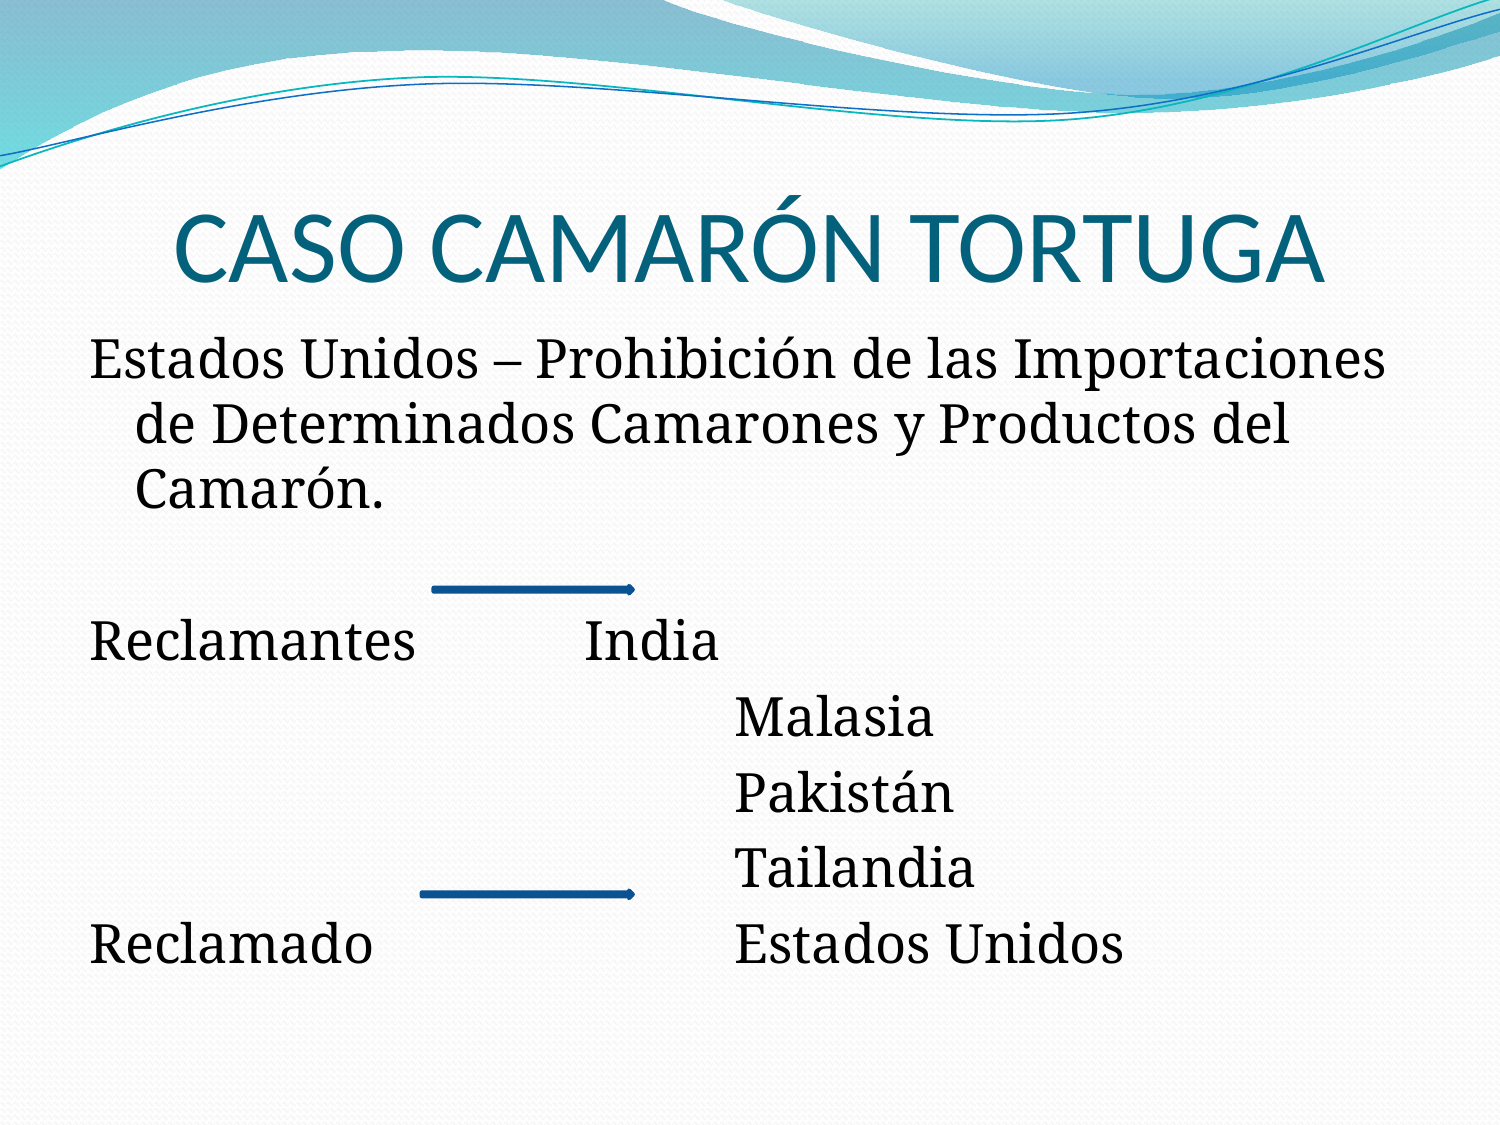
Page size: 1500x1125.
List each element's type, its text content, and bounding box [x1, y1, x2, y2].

list Estados Unidos – Prohibición de las Importaciones de Determinados Camarones y Productos del Camarón. Reclamantes India Malasia Pakistán Tailandia Reclamado Estados Unidos [75, 317, 1425, 1038]
text_box [431, 584, 635, 596]
text_box [419, 888, 635, 901]
title CASO CAMARÓN TORTUGA [75, 115, 1425, 303]
